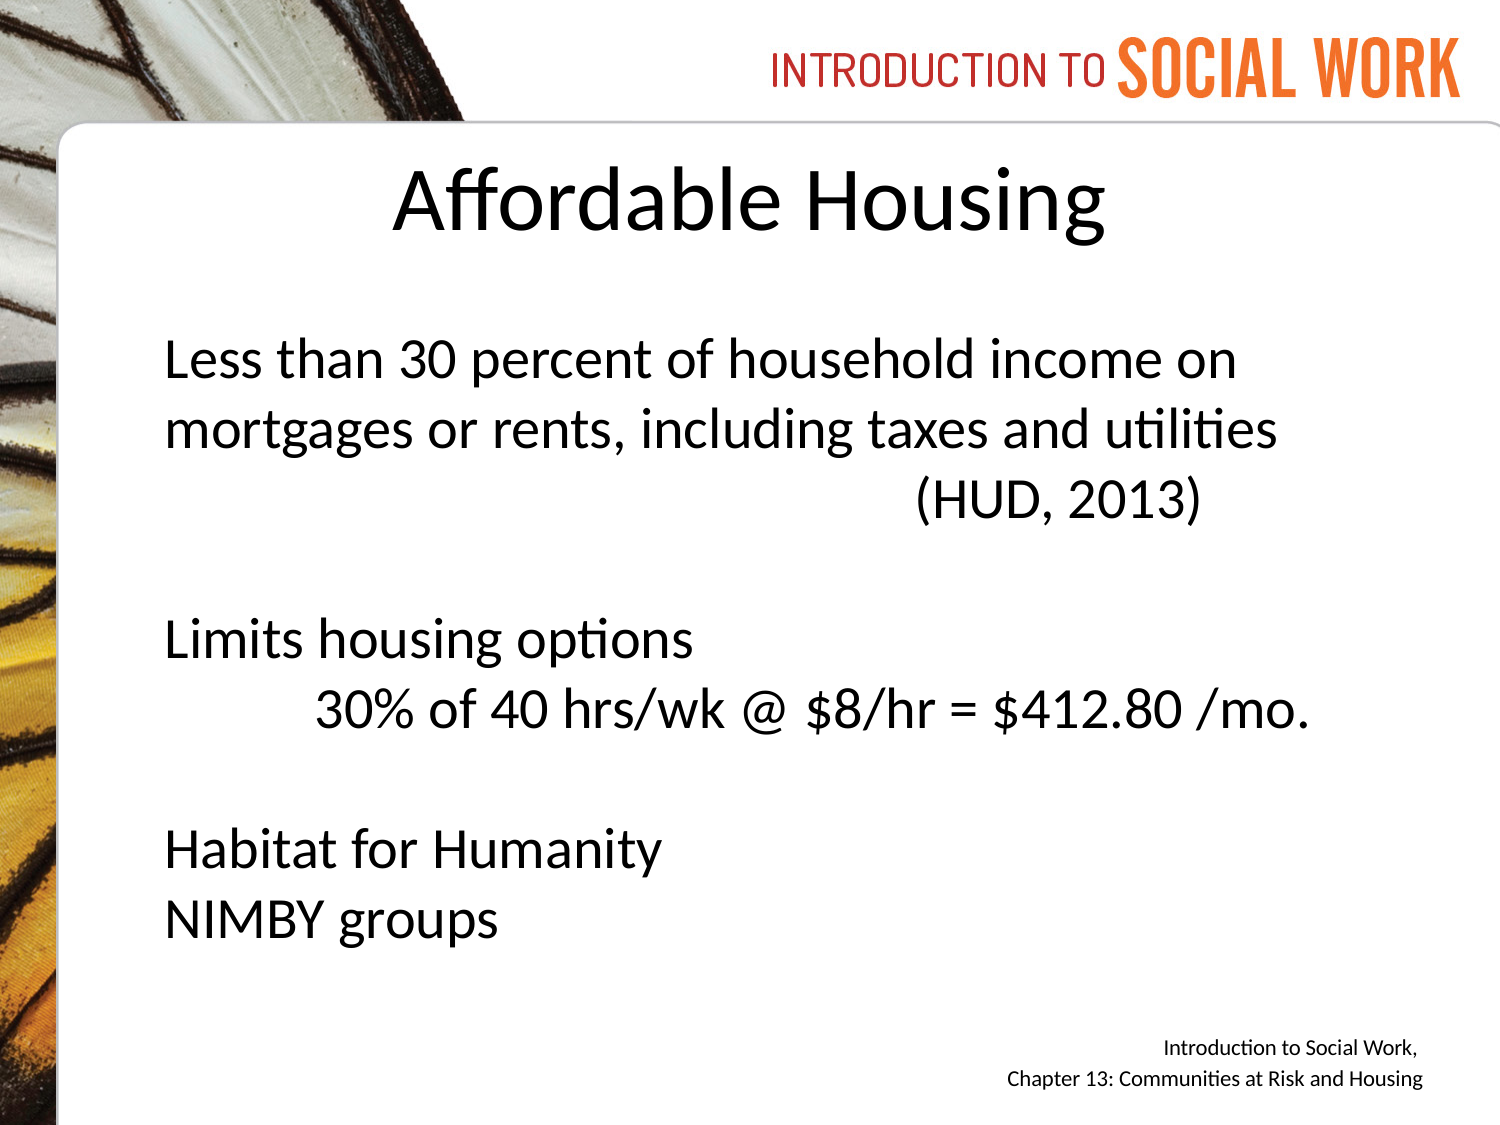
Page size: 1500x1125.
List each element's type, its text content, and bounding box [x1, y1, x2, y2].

title Affordable Housing [75, 99, 1425, 288]
picture [0, 0, 1500, 1125]
text_box Less than 30 percent of household income on mortgages or rents, including taxes and utilities (HUD, 2013) Limits housing options 30% of 40 hrs/wk @ $8/hr = $412.80 /mo. Habitat for Humanity NIMBY groups [75, 312, 1388, 958]
text_box [99, 274, 1438, 1010]
list Introduction to Social Work, Chapter 13: Communities at Risk and Housing [987, 1025, 1438, 1100]
